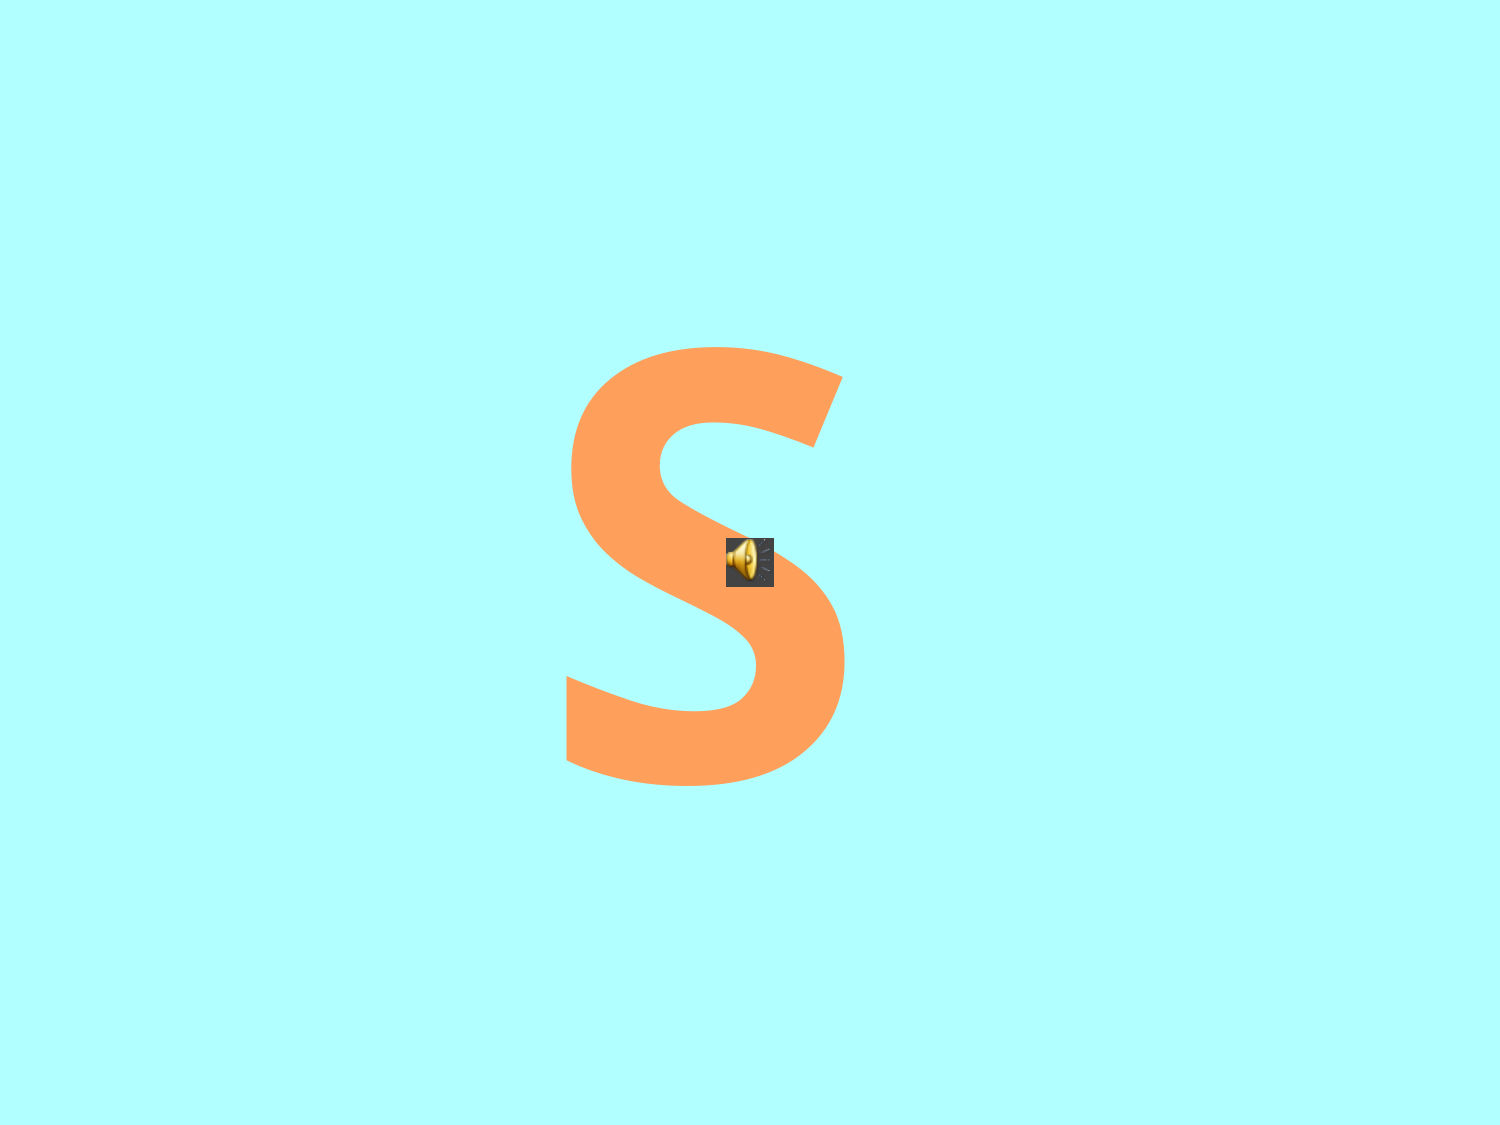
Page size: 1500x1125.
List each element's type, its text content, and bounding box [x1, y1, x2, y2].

picture [724, 537, 776, 588]
text_box S [524, 174, 885, 908]
